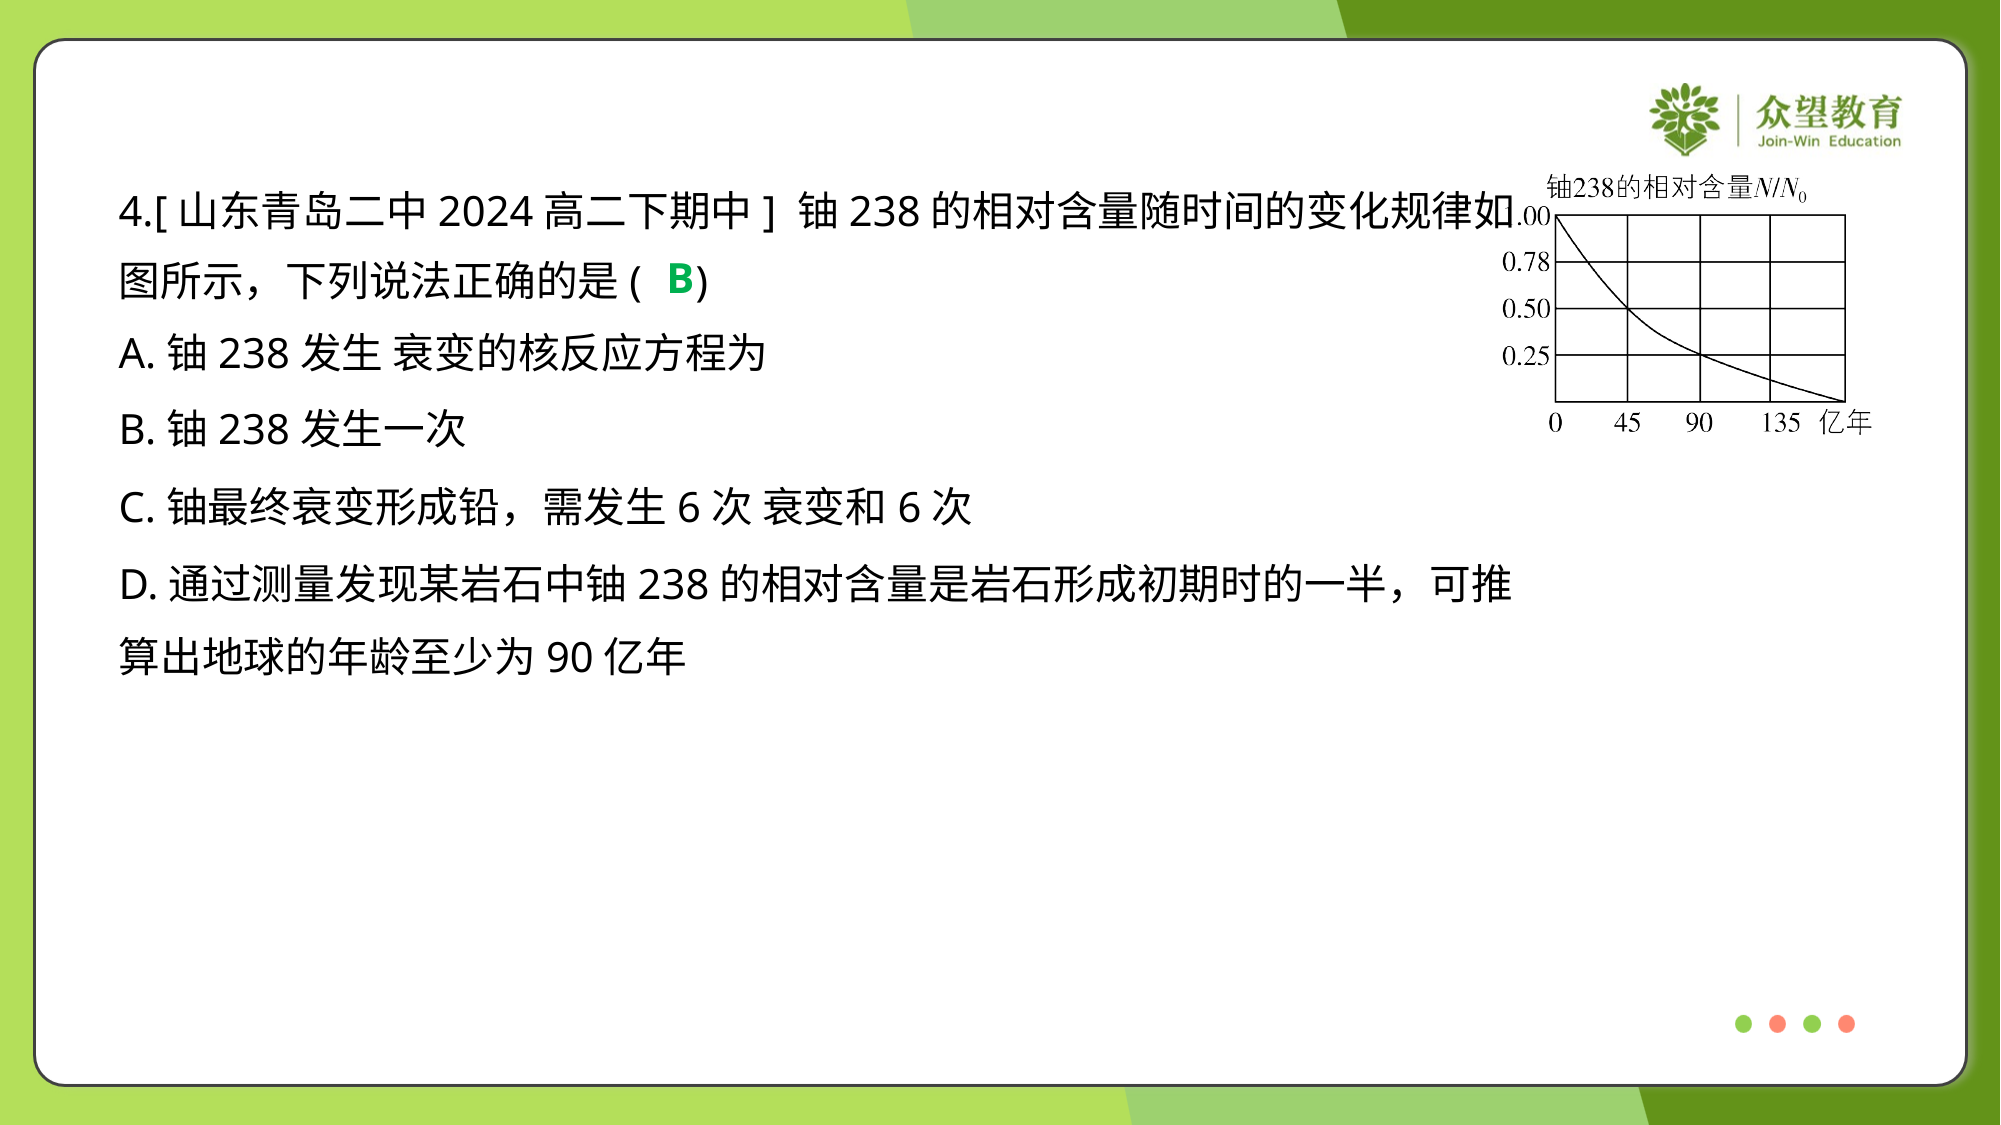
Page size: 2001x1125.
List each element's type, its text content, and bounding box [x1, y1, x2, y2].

text_box B [651, 231, 710, 296]
picture [0, 0, 2000, 1125]
text_box 4.[山东青岛二中2024高二下期中] 铀238的相对含量随时间的变化规律如 图所示，下列说法正确的是( ) [118, 159, 1490, 298]
